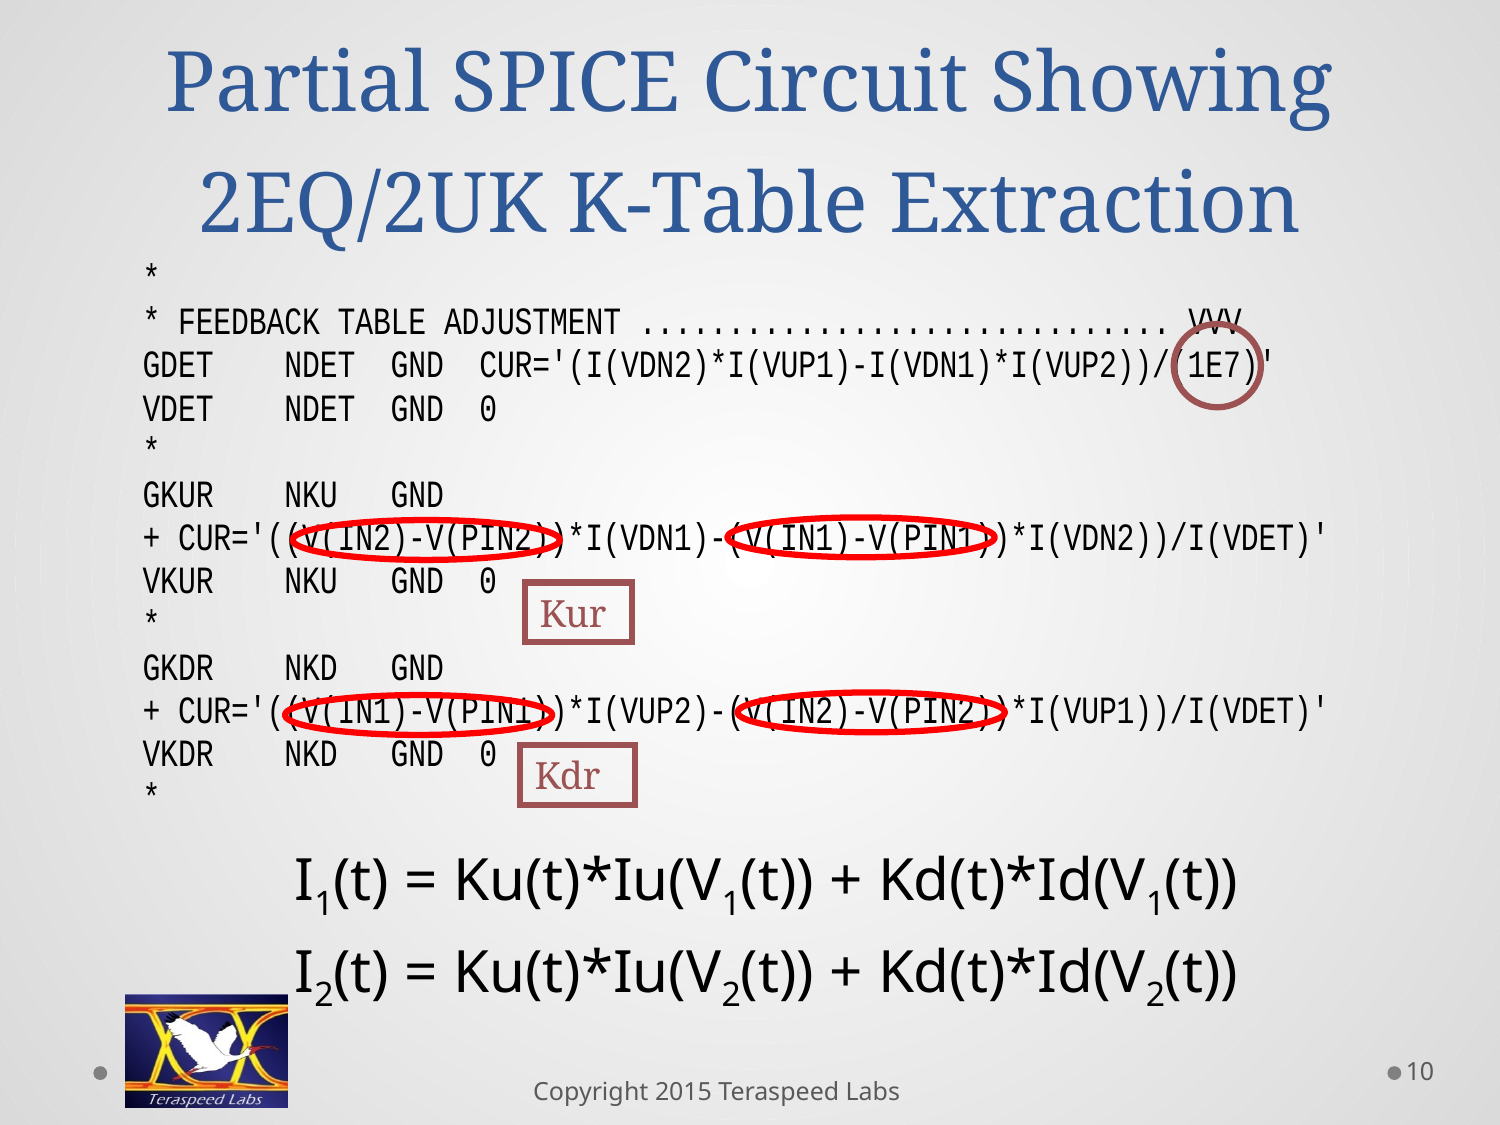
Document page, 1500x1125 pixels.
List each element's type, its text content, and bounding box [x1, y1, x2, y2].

slide_number 10 [1401, 1042, 1494, 1103]
picture [125, 994, 288, 1108]
text_box I1(t) = Ku(t)*Iu(V1(t)) + Kd(t)*Id(V1(t)) I2(t) = Ku(t)*Iu(V2(t)) + Kd(t)*Id(V2(t)) [279, 834, 1265, 1010]
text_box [142, 257, 1418, 821]
title Partial SPICE Circuit Showing 2EQ/2UK K-Table Extraction [75, 0, 1425, 263]
footer Copyright 2015 Teraspeed Labs [514, 1057, 927, 1123]
